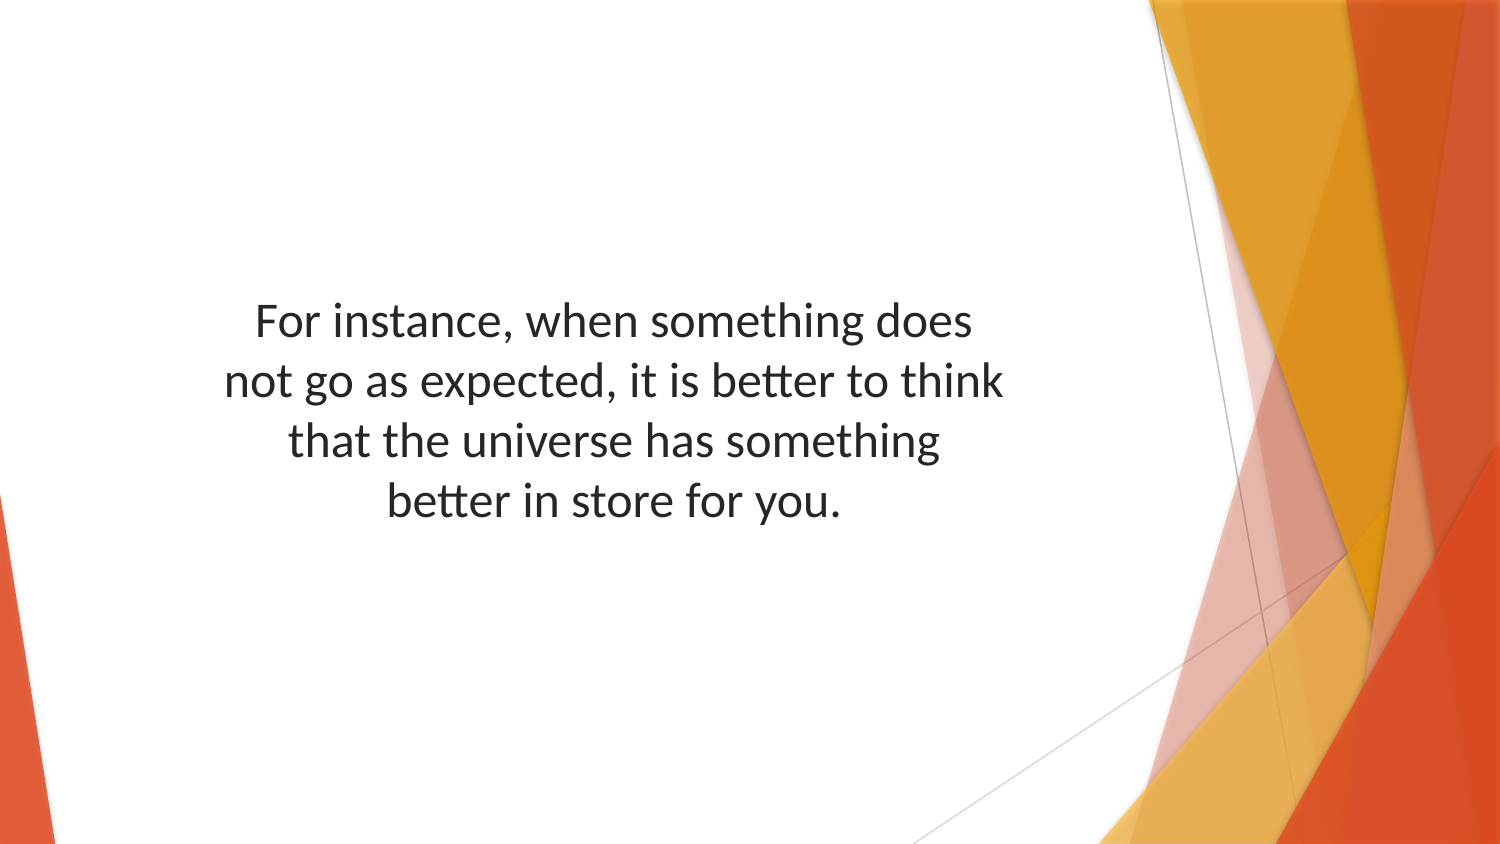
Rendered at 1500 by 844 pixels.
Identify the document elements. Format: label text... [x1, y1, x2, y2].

list For instance, when something does not go as expected, it is better to think that the universe has something better in store for you. [206, 280, 1022, 540]
